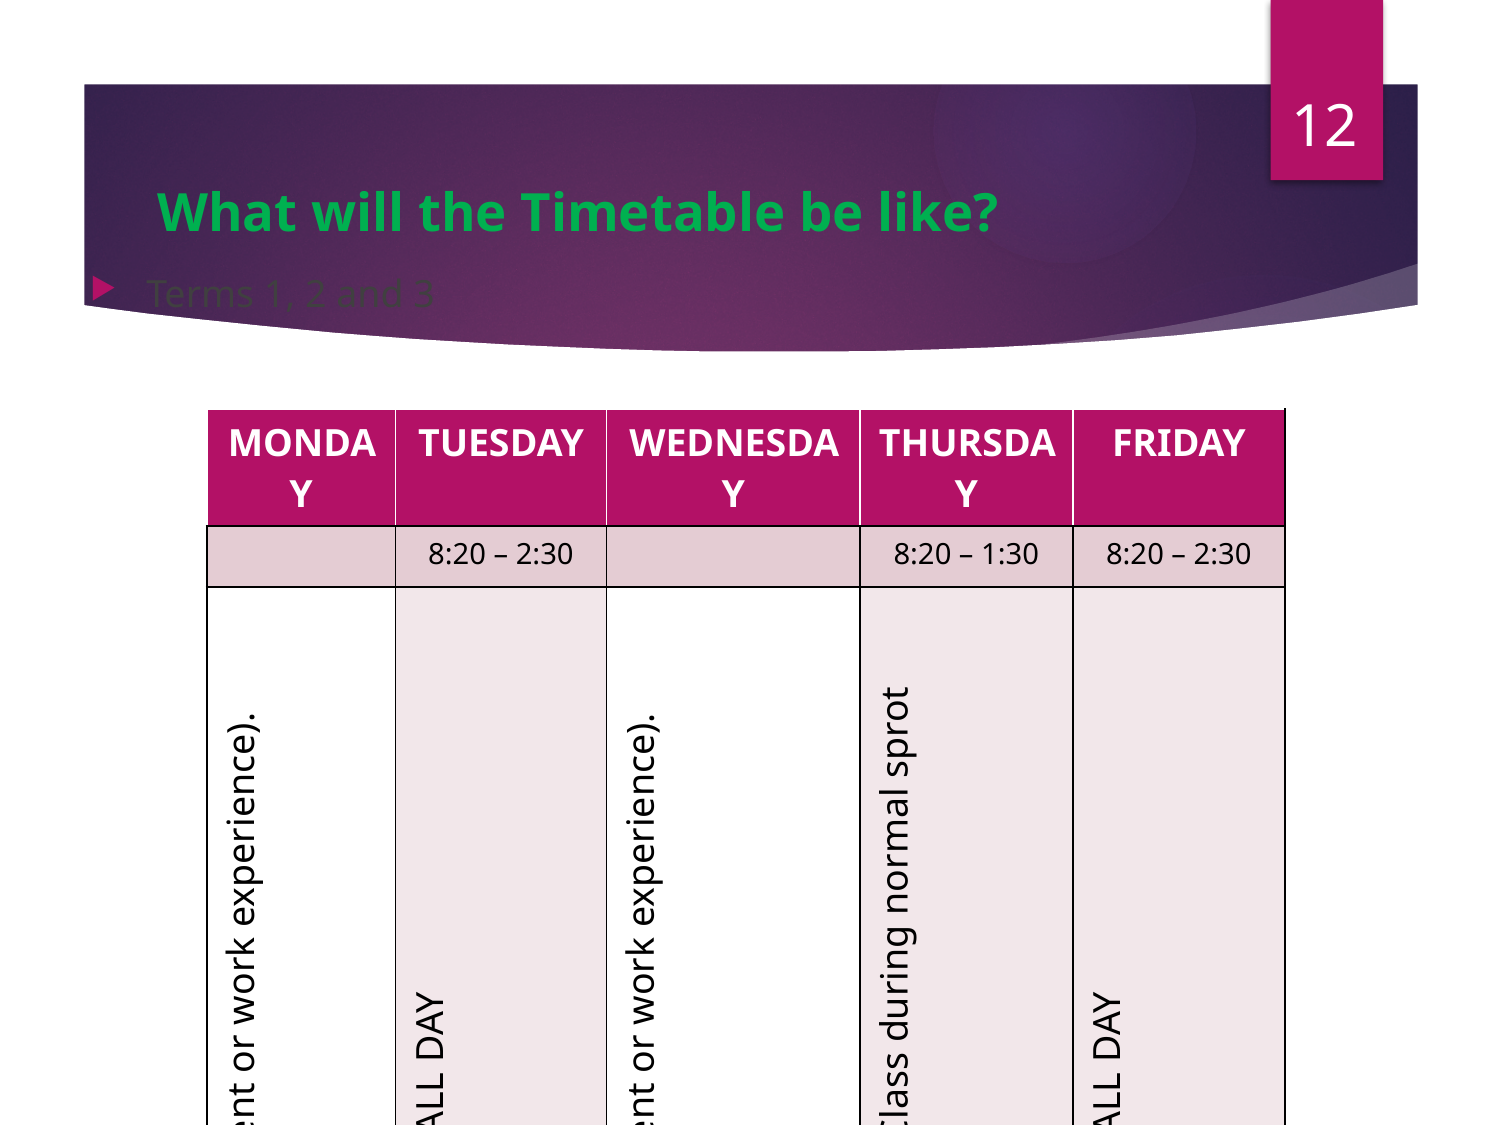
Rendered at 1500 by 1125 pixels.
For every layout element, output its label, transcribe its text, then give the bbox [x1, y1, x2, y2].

table_header TUESDAY [396, 410, 606, 525]
table_cell [208, 527, 395, 586]
table_header FRIDAY [1074, 410, 1284, 525]
table_cell MORNING CLASSES + Class during normal sprot time. [861, 588, 1072, 1125]
table_cell FREE (may find employment or work experience). [607, 588, 859, 1125]
title What will the Timetable be like? [142, 152, 1183, 262]
slide_number 12 [1259, 48, 1390, 175]
table_cell [607, 527, 859, 586]
table_cell 8:20 – 2:30 [1074, 527, 1284, 586]
table_header MONDAY [208, 410, 395, 525]
table_cell 8:20 – 2:30 [396, 527, 606, 586]
table_header THURSDAY [861, 410, 1072, 525]
table_header WEDNESDAY [607, 410, 859, 525]
table_cell CLASSES ALL DAY [396, 588, 606, 1125]
list Terms 1, 2 and 3 [75, 262, 1425, 362]
table_cell 8:20 – 1:30 [861, 527, 1072, 586]
table_cell CLASSES ALL DAY [1074, 588, 1284, 1125]
table_cell FREE (may find employment or work experience). [208, 588, 395, 1125]
